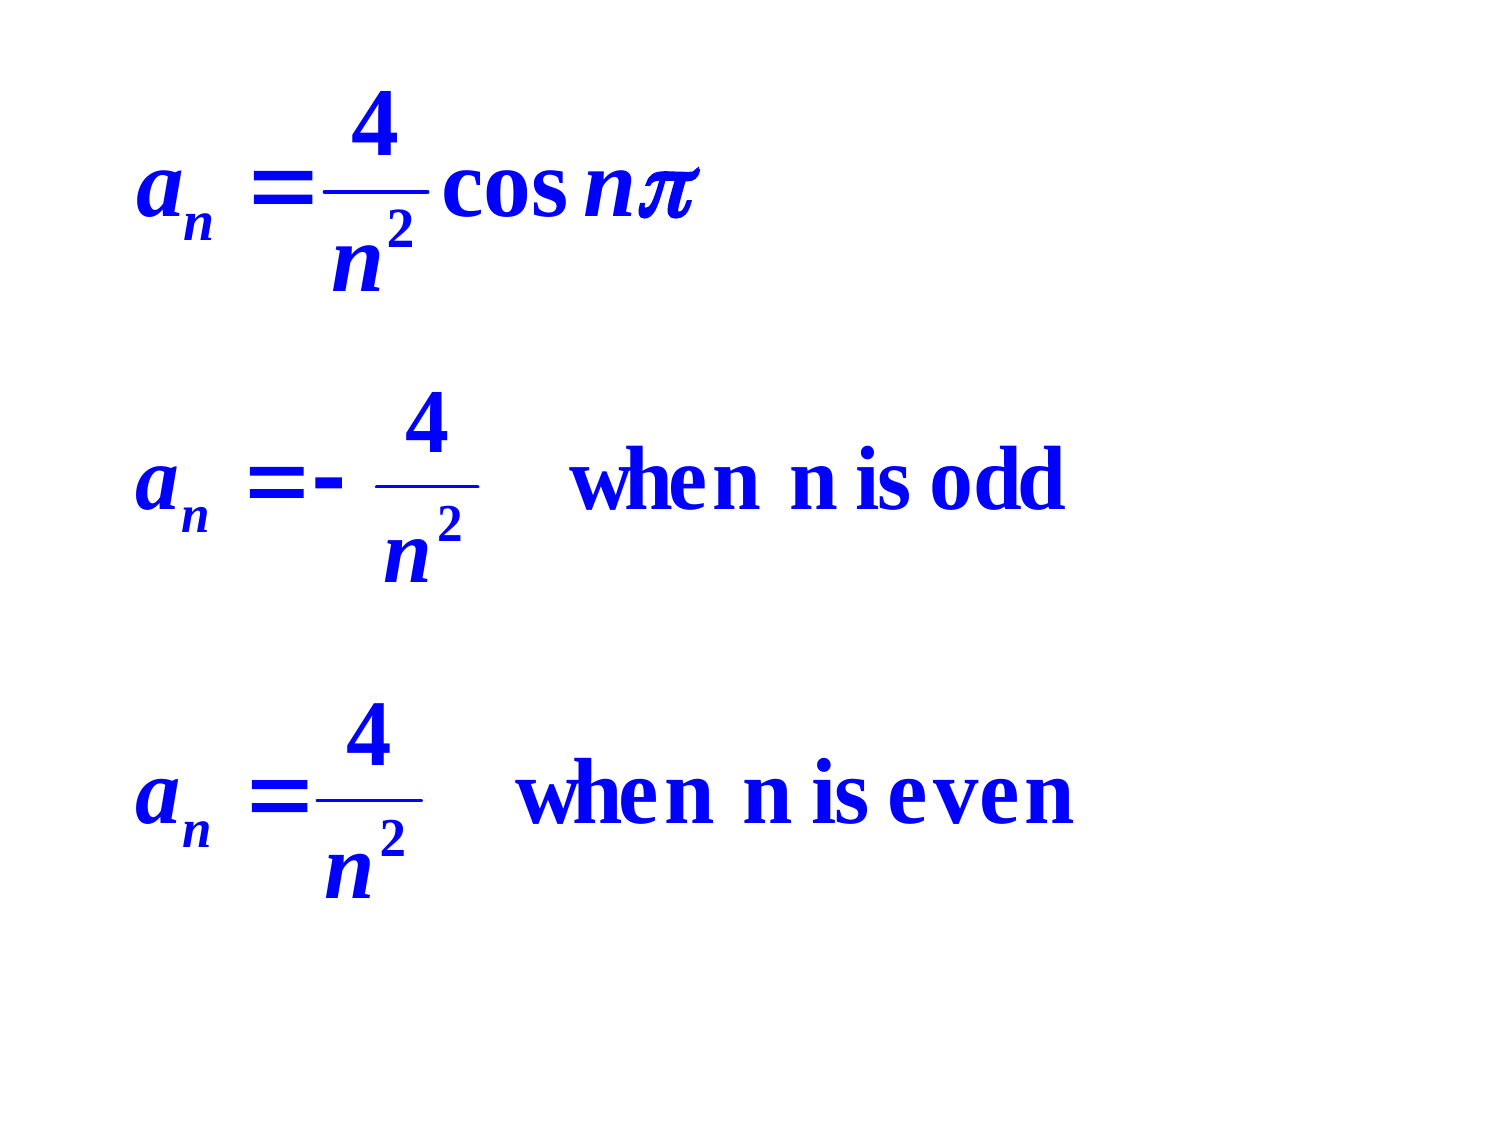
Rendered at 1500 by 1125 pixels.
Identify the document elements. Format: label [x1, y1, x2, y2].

text_box [122, 364, 1085, 595]
text_box [122, 674, 1077, 913]
text_box [122, 61, 713, 308]
